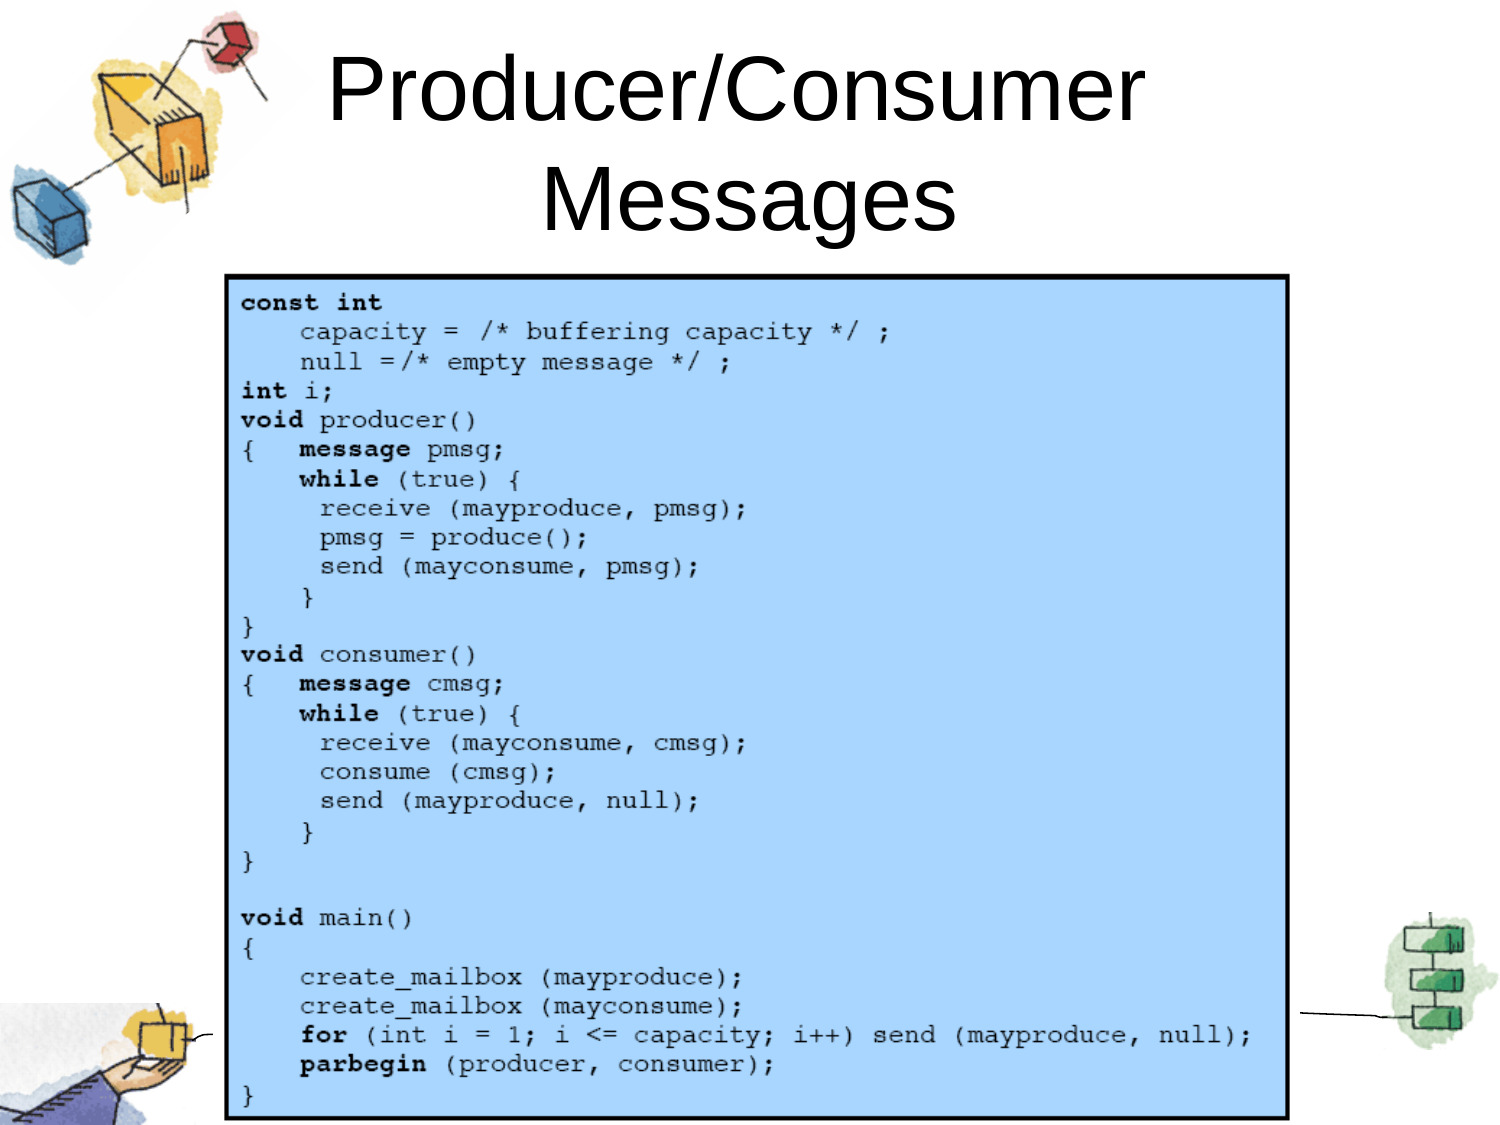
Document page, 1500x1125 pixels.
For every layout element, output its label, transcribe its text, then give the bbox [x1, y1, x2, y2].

title Producer/Consumer Messages [74, 44, 1426, 233]
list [212, 264, 1301, 1125]
picture [1382, 912, 1500, 1050]
picture [114, 0, 274, 44]
picture [0, 1003, 196, 1125]
picture [0, 85, 167, 316]
